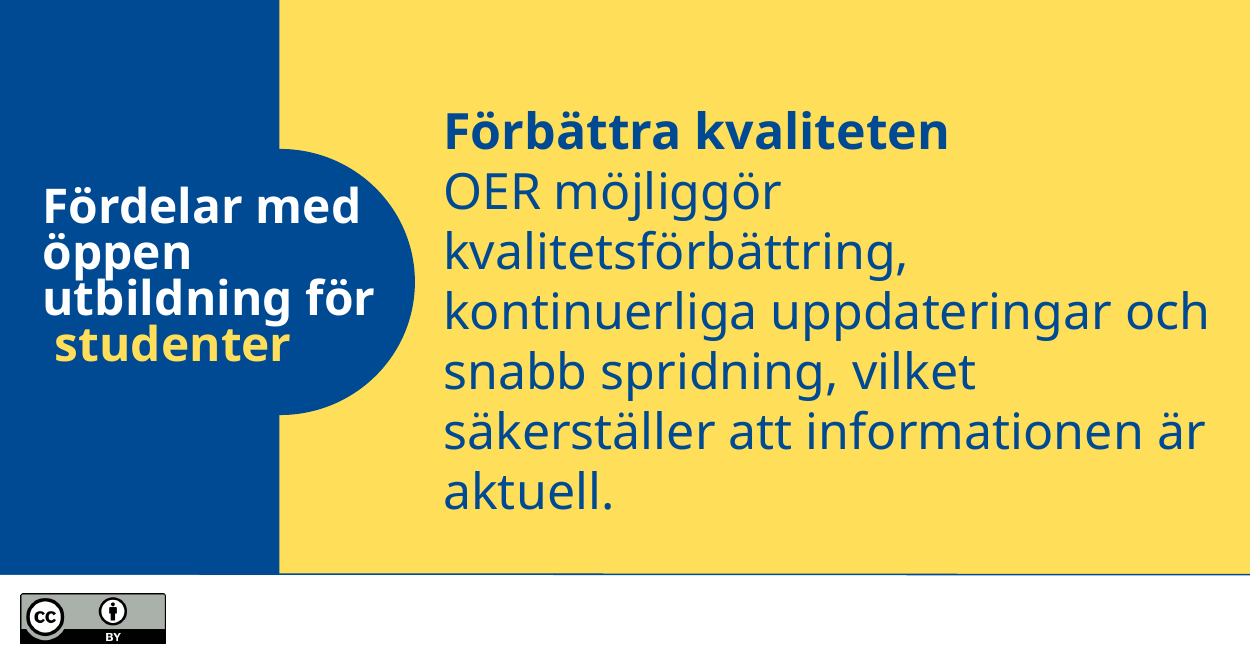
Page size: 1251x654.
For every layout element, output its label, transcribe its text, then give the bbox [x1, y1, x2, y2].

text_box Fördelar med öppen utbildning för studenter [27, 171, 392, 386]
text_box [196, 386, 365, 416]
text_box [0, 582, 1250, 654]
text_box [392, 207, 415, 357]
picture [20, 592, 166, 645]
text_box Förbättra kvaliteten OER möjliggör kvalitetsförbättring, kontinuerliga uppdateringar och snabb spridning, vilket säkerställer att informationen är aktuell. [428, 84, 1250, 535]
text_box [0, 0, 280, 573]
text_box [206, 148, 355, 171]
